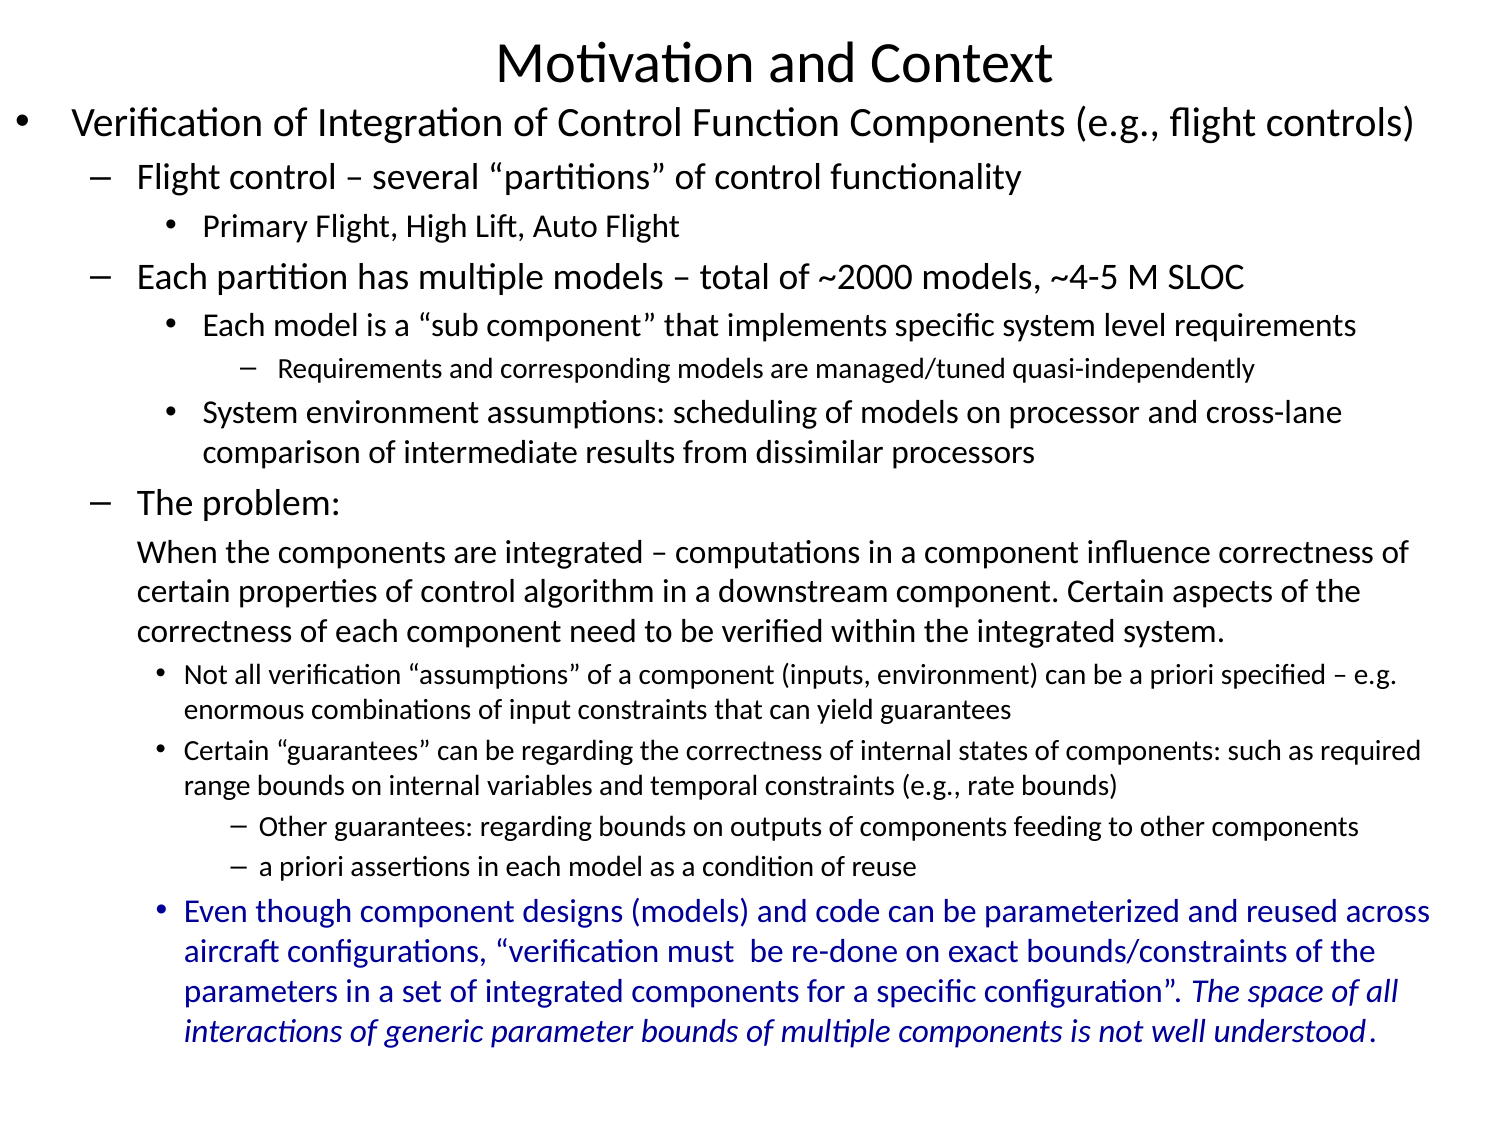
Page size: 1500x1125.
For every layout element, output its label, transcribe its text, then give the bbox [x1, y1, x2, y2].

list Verification of Integration of Control Function Components (e.g., flight controls) Flight control – several “partitions” of control functionality Primary Flight, High Lift, Auto Flight Each partition has multiple models – total of ~2000 models, ~4-5 M SLOC Each model is a “sub component” that implements specific system level requirements Requirements and corresponding models are managed/tuned quasi-independently System environment assumptions: scheduling of models on processor and cross-lane comparison of intermediate results from dissimilar processors The problem: When the components are integrated – computations in a component influence correctness of certain properties of control algorithm in a downstream component. Certain aspects of the correctness of each component need to be verified within the integrated system. Not all verification “assumptions” of a component (inputs, environment) can be a priori specified – e.g. enormous combinations of input constraints that can yield guarantees Certain “guarantees” can be regarding the correctness of internal states of components: such as required range bounds on internal variables and temporal constraints (e.g., rate bounds) Other guarantees: regarding bounds on outputs of components feeding to other components a priori assertions in each model as a condition of reuse Even though component designs (models) and code can be parameterized and reused across aircraft configurations, “verification must be re-done on exact bounds/constraints of the parameters in a set of integrated components for a specific configuration”. The space of all interactions of generic parameter bounds of multiple components is not well understood. [0, 87, 1500, 1113]
title Motivation and Context [99, 0, 1451, 87]
